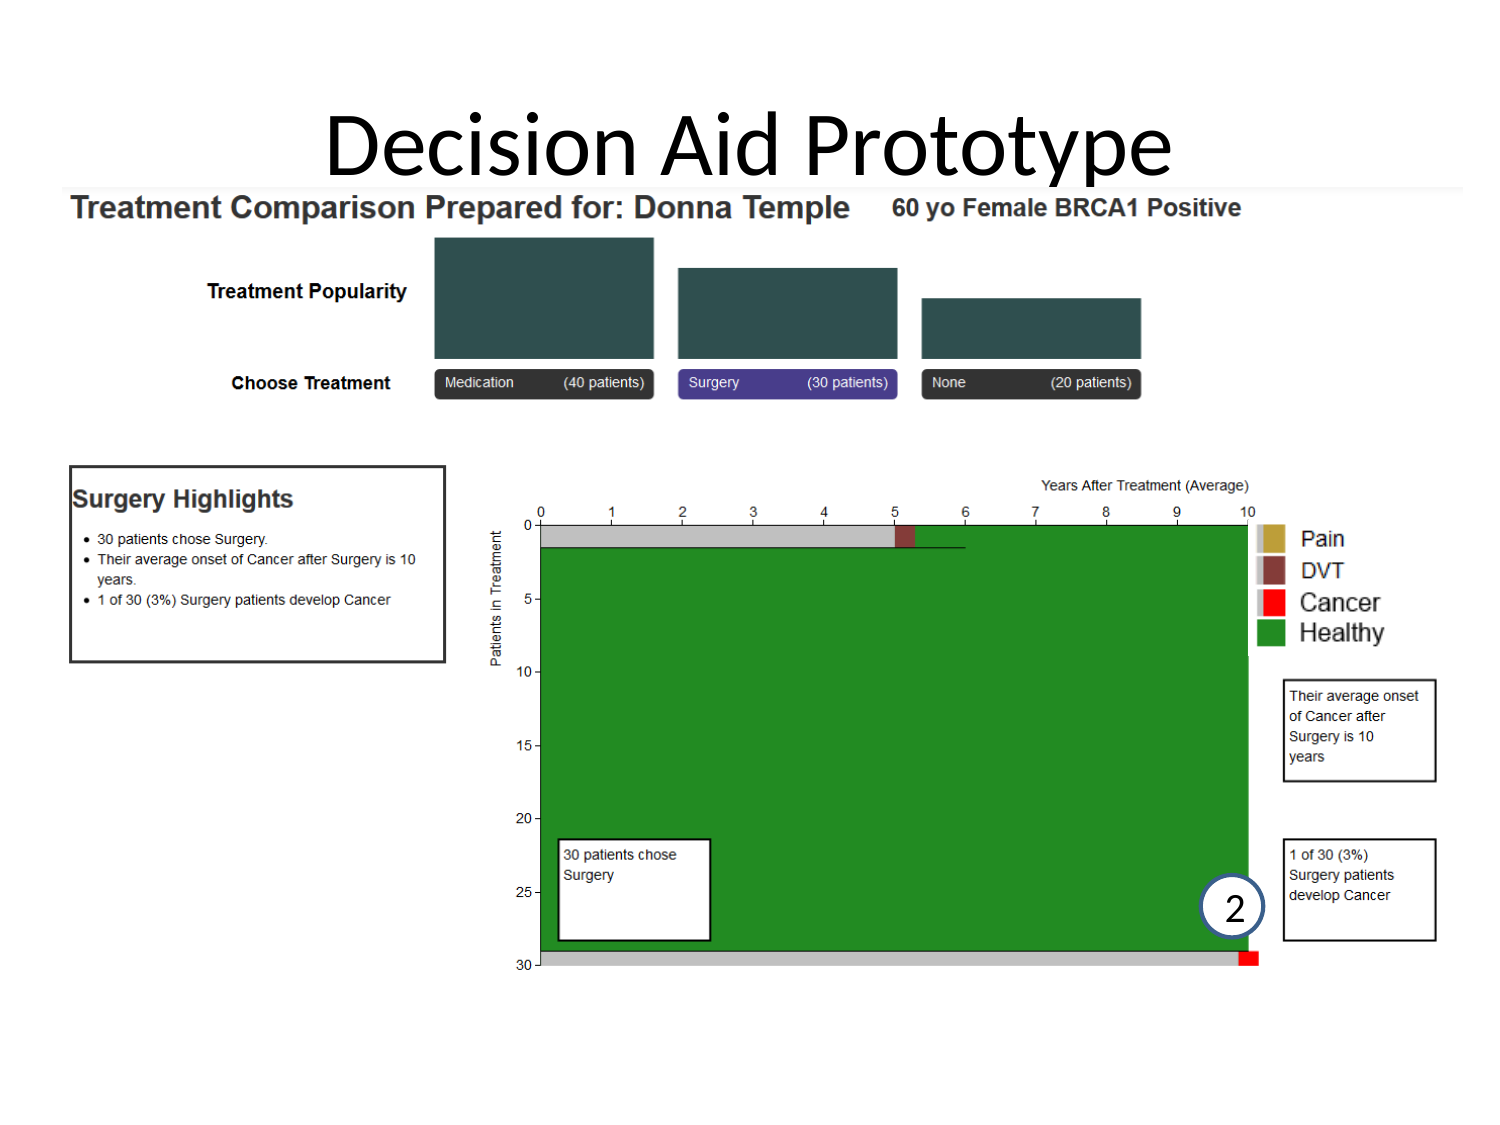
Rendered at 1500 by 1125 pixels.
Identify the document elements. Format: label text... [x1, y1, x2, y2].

title Decision Aid Prototype [75, 45, 1425, 185]
picture [1248, 520, 1398, 656]
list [62, 186, 1463, 980]
